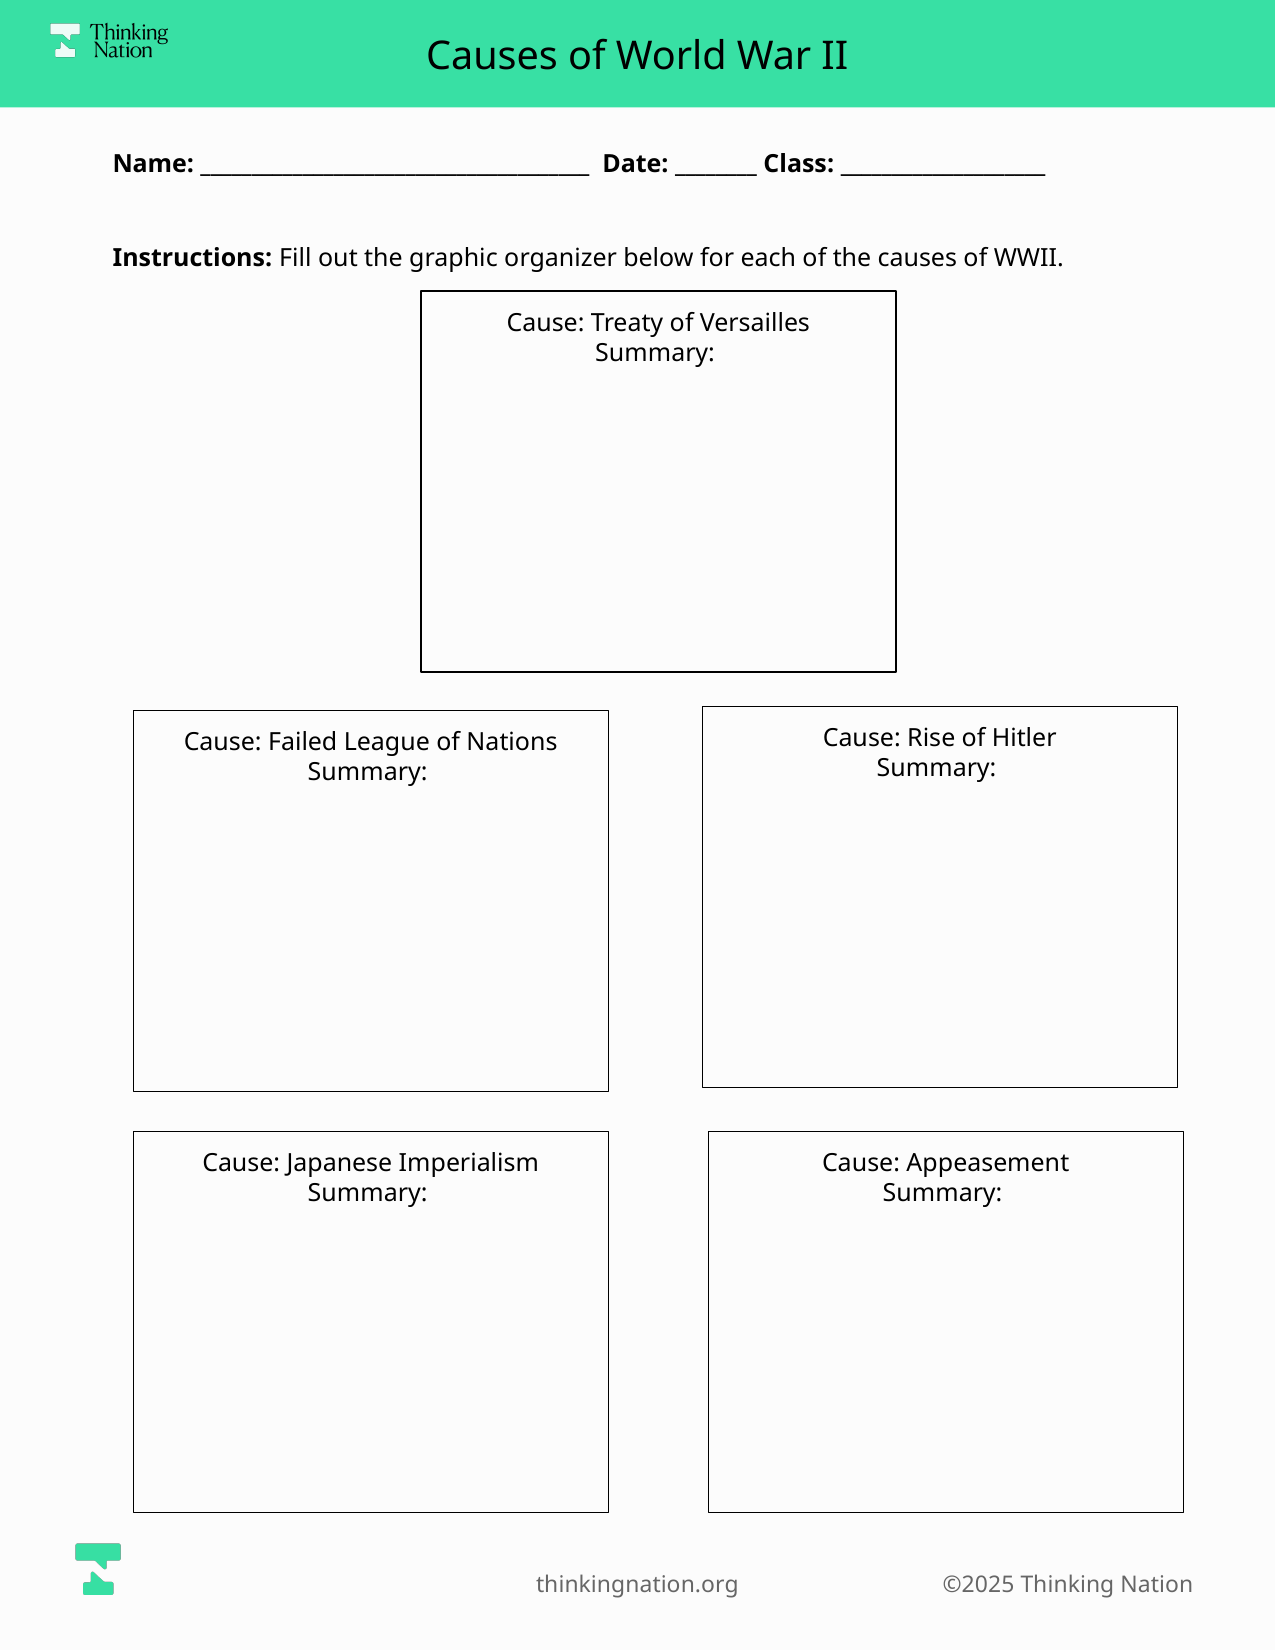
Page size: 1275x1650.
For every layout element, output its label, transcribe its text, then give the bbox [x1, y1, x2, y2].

picture [36, 12, 172, 69]
text_box Cause: Appeasement Summary: [708, 1131, 1184, 1513]
text_box Cause: Japanese Imperialism Summary: [133, 1131, 609, 1513]
text_box ©2025 Thinking Nation [907, 1553, 1210, 1605]
text_box Cause: Rise of Hitler Summary: [702, 706, 1178, 1088]
text_box Name: ______________________________________ Date: ________ Class: ____________________ Instructions: Fill out the graphic organizer below for each of the causes of WWII. [97, 132, 1178, 322]
text_box Cause: Treaty of Versailles Summary: [420, 291, 896, 672]
text_box thinkingnation.org [486, 1553, 789, 1605]
picture [62, 1533, 134, 1605]
text_box Cause: Failed League of Nations Summary: [133, 710, 609, 1092]
text_box Causes of World War II [0, 0, 1275, 108]
